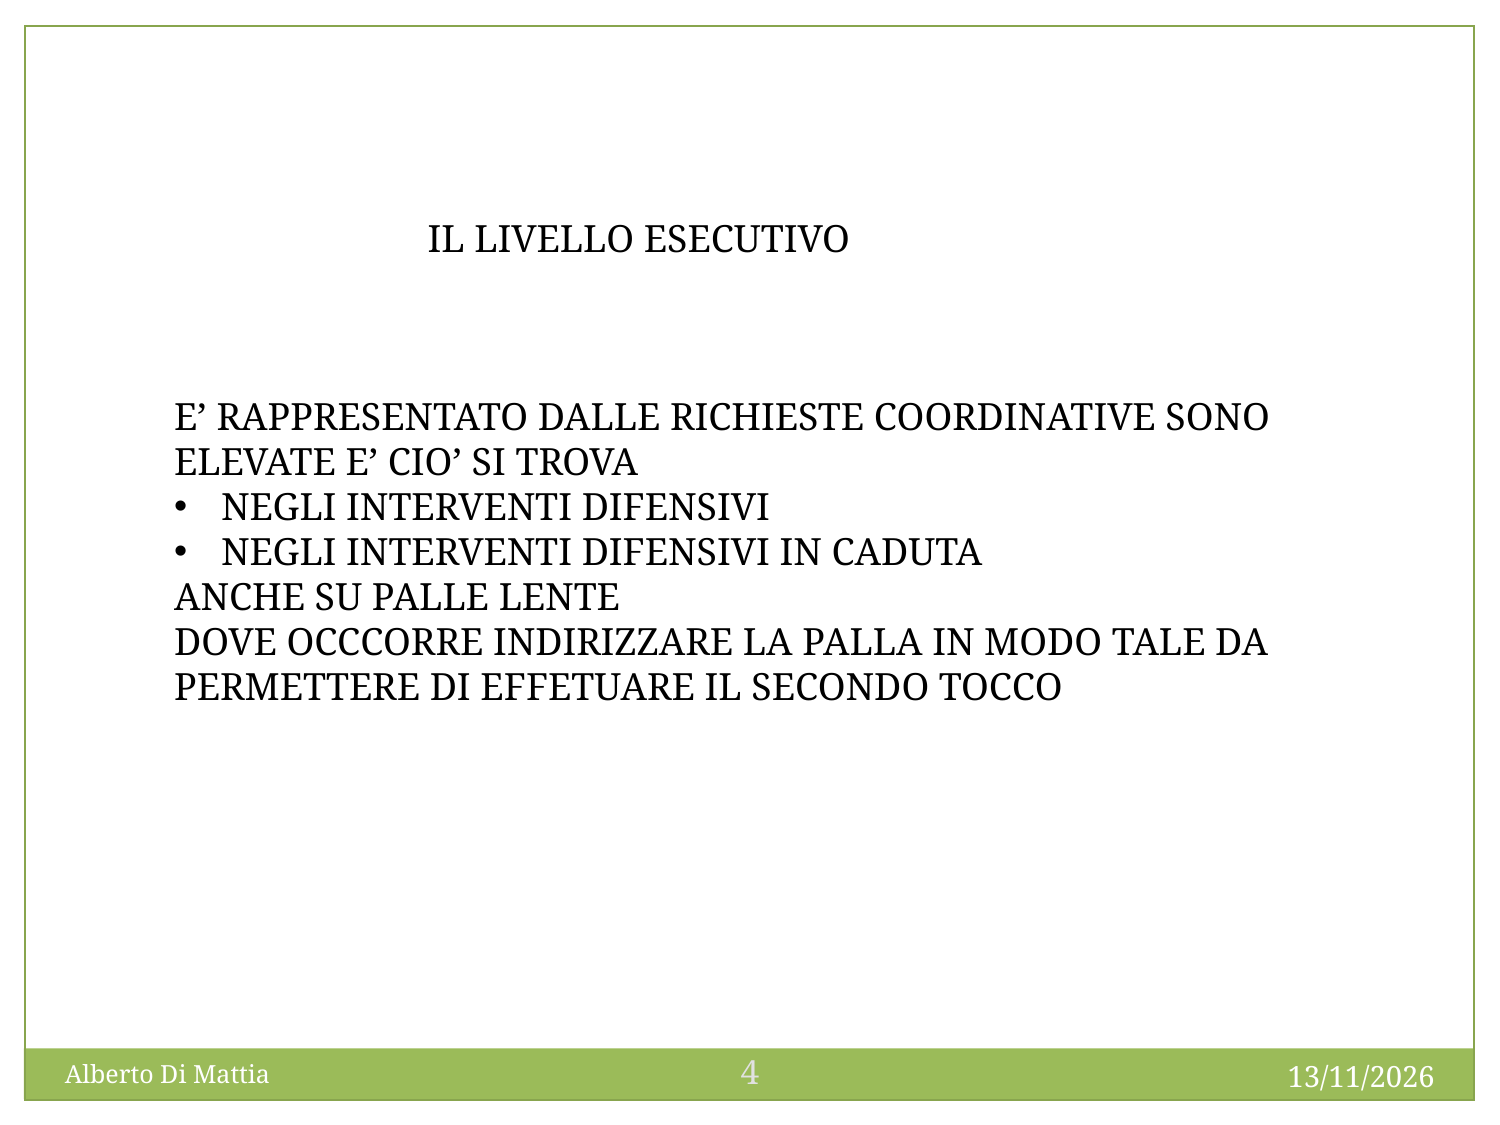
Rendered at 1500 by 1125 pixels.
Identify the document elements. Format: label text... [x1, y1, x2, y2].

text_box IL LIVELLO ESECUTIVO [301, 208, 987, 268]
slide_number 4 [699, 1037, 800, 1110]
footer Alberto Di Mattia [50, 1051, 638, 1112]
text_box E’ RAPPRESENTATO DALLE RICHIESTE COORDINATIVE SONO ELEVATE E’ CIO’ SI TROVA NEGLI INTERVENTI DIFENSIVI NEGLI INTERVENTI DIFENSIVI IN CADUTA ANCHE SU PALLE LENTE DOVE OCCCORRE INDIRIZZARE LA PALLA IN MODO TALE DA PERMETTERE DI EFFETUARE IL SECONDO TOCCO [159, 385, 1365, 760]
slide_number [950, 1050, 1450, 1111]
